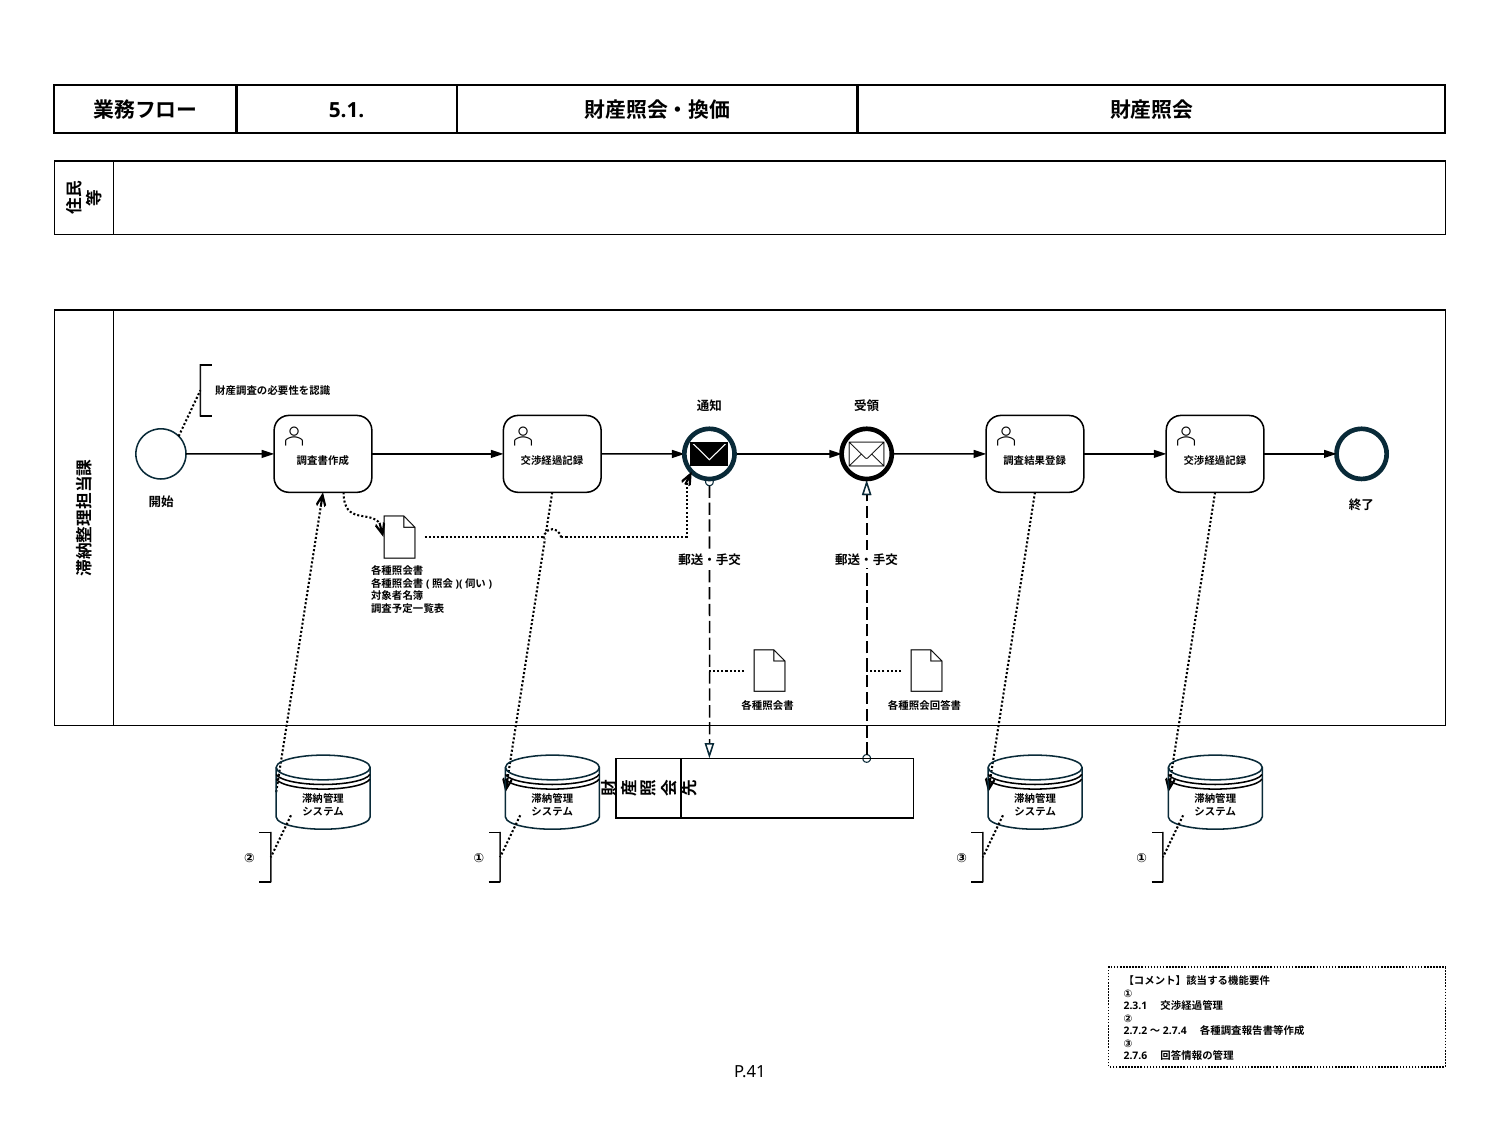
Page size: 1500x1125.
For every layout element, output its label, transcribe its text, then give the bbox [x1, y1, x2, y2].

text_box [273, 437, 373, 493]
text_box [685, 644, 842, 739]
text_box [841, 428, 893, 480]
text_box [502, 414, 602, 471]
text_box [842, 644, 1007, 739]
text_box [615, 757, 915, 819]
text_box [987, 754, 1083, 830]
text_box 【コメント】該当する機能要件 ① 2.3.1 交渉経過管理 ② 2.7.2～2.7.4 各種調査報告書等作成 ③ 2.7.6 回答情報の管理 [1107, 966, 1447, 1068]
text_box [1165, 414, 1265, 493]
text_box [878, 814, 1004, 883]
slide_number P.41 [581, 1042, 919, 1103]
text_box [167, 814, 292, 883]
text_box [683, 428, 736, 480]
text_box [424, 471, 693, 550]
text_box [178, 364, 380, 437]
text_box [53, 160, 1447, 236]
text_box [1167, 754, 1263, 830]
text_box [504, 754, 600, 830]
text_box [985, 414, 1085, 493]
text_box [1059, 814, 1184, 883]
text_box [343, 491, 459, 604]
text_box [275, 754, 371, 830]
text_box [396, 814, 521, 883]
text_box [53, 84, 1447, 134]
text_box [53, 309, 1447, 727]
